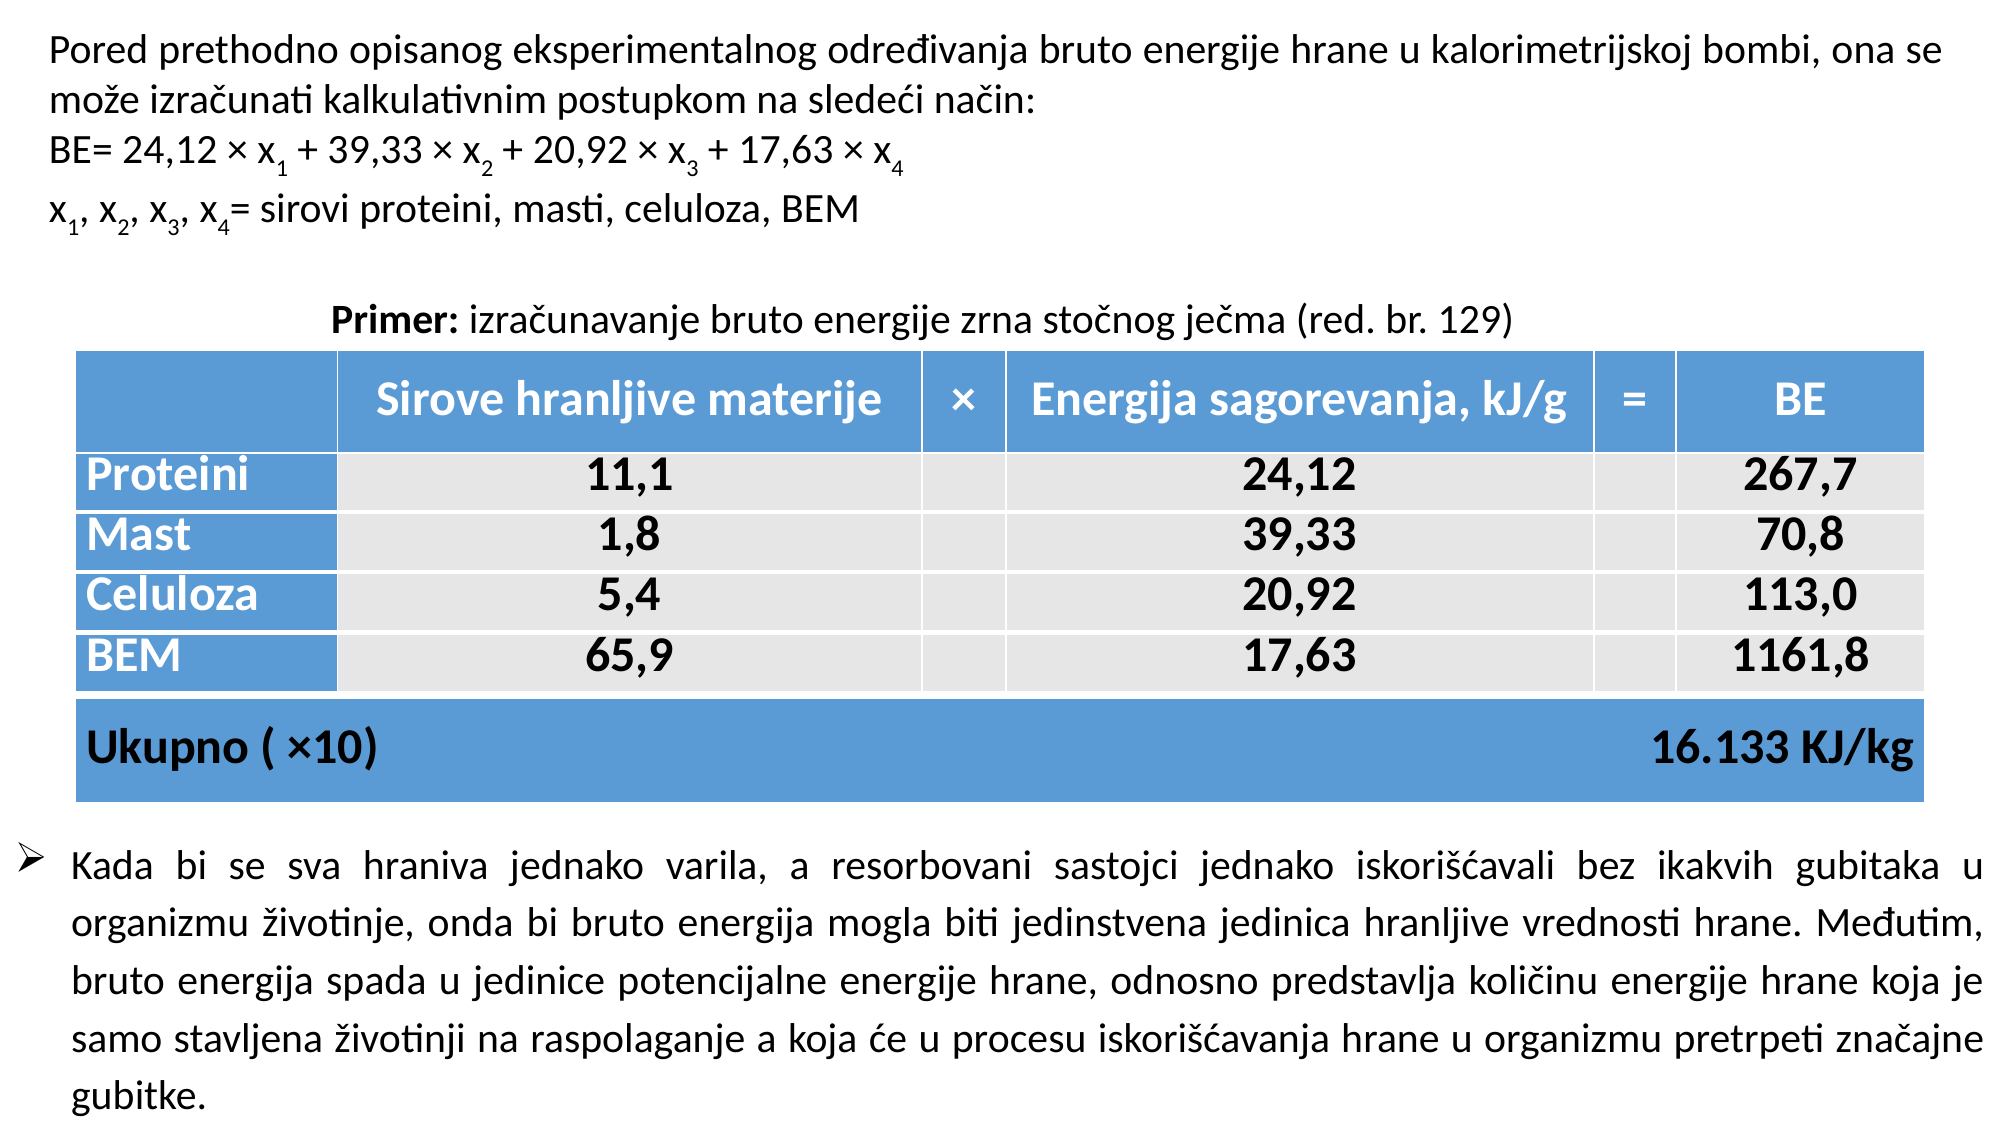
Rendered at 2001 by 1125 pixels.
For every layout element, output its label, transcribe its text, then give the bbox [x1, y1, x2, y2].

table_header 1161,8 [1677, 635, 1924, 691]
table_header [76, 351, 337, 452]
table_header Ukupno ( ×10) 16.133 KJ/kg [76, 699, 1924, 802]
table_header [923, 454, 1005, 510]
table_header [923, 635, 1005, 691]
table_header 20,92 [1007, 574, 1593, 630]
table_header Proteini [76, 454, 337, 510]
table_header BE [1677, 351, 1924, 452]
table_header 24,12 [1007, 454, 1593, 510]
table_header 267,7 [1677, 454, 1924, 510]
table_header Celuloza [76, 574, 337, 630]
table_header Energija sagorevanja, kJ/g [1007, 351, 1593, 452]
table_header [1595, 514, 1675, 570]
table_header = [1595, 351, 1675, 452]
table_header Sirove hranljive materije [338, 351, 921, 452]
text_box Primer: izračunavanje bruto energije zrna stočnog ječma (red. br. 129) [316, 284, 1574, 349]
table_header 17,63 [1007, 635, 1593, 691]
table_header [923, 514, 1005, 570]
table_header [1595, 454, 1675, 510]
table_header 65,9 [338, 635, 921, 691]
table_header 113,0 [1677, 574, 1924, 630]
table_header 11,1 [338, 454, 921, 510]
table_header × [923, 351, 1005, 452]
table_header [1595, 635, 1675, 691]
table_header BEM [76, 635, 337, 691]
table_header [1595, 574, 1675, 630]
text_box Pored prethodno opisanog eksperimentalnog određivanja bruto energije hrane u kalorimetrijskoj bombi, ona se može izračunati kalkulativnim postupkom na sledeći način: BE= 24,12 × x1 + 39,33 × x2 + 20,92 × x3 + 17,63 × x4 x1, x2, x3, x4= sirovi proteini, masti, celuloza, BEM [34, 14, 1959, 248]
text_box Kada bi se sva hraniva jednako varila, a resorbovani sastojci jednako iskorišćavali bez ikakvih gubitaka u organizmu životinje, onda bi bruto energija mogla biti jedinstvena jedinica hranljive vrednosti hrane. Međutim, bruto energija spada u jedinice potencijalne energije hrane, odnosno predstavlja količinu energije hrane koja je samo stavljena životinji na raspolaganje a koja će u procesu iskorišćavanja hrane u organizmu pretrpeti značajne gubitke. [0, 822, 2000, 1125]
table_header 5,4 [338, 574, 921, 630]
table_header [923, 574, 1005, 630]
table_header 39,33 [1007, 514, 1593, 570]
table_header Mast [76, 514, 337, 570]
table_header 70,8 [1677, 514, 1924, 570]
table_header 1,8 [338, 514, 921, 570]
